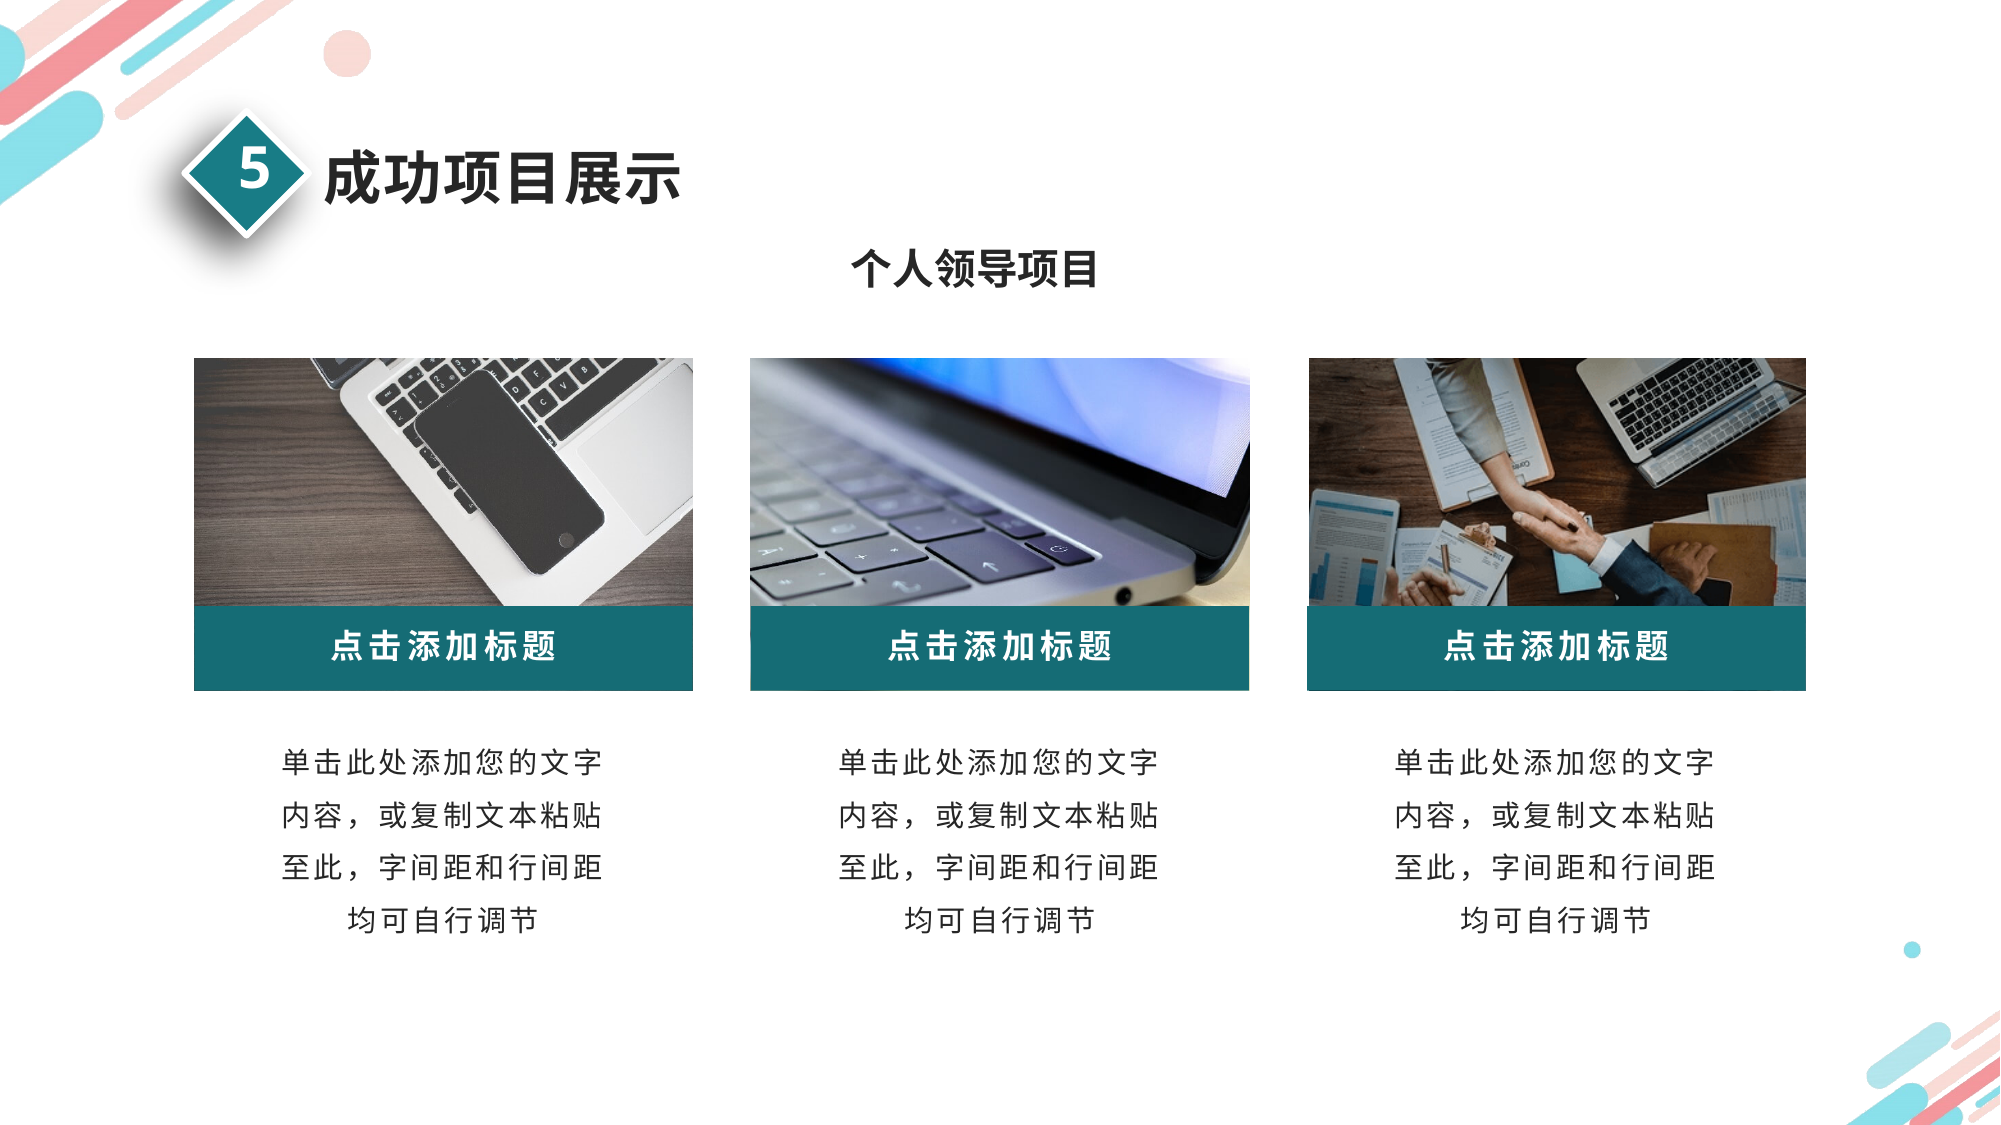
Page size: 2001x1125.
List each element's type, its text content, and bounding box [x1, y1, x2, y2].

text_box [750, 358, 1250, 691]
text_box 单击此处添加您的文字内容，或复制文本粘贴至此，字间距和行间距均可自行调节 [1364, 719, 1749, 945]
picture [1818, 935, 2000, 1125]
picture [0, 0, 528, 253]
text_box 单击此处添加您的文字内容，或复制文本粘贴至此，字间距和行间距均可自行调节 [251, 719, 636, 945]
text_box 单击此处添加您的文字内容，或复制文本粘贴至此，字间距和行间距均可自行调节 [807, 719, 1192, 945]
text_box 个人领导项目 [836, 235, 1117, 301]
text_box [184, 110, 702, 236]
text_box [194, 358, 693, 691]
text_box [1307, 358, 1806, 691]
